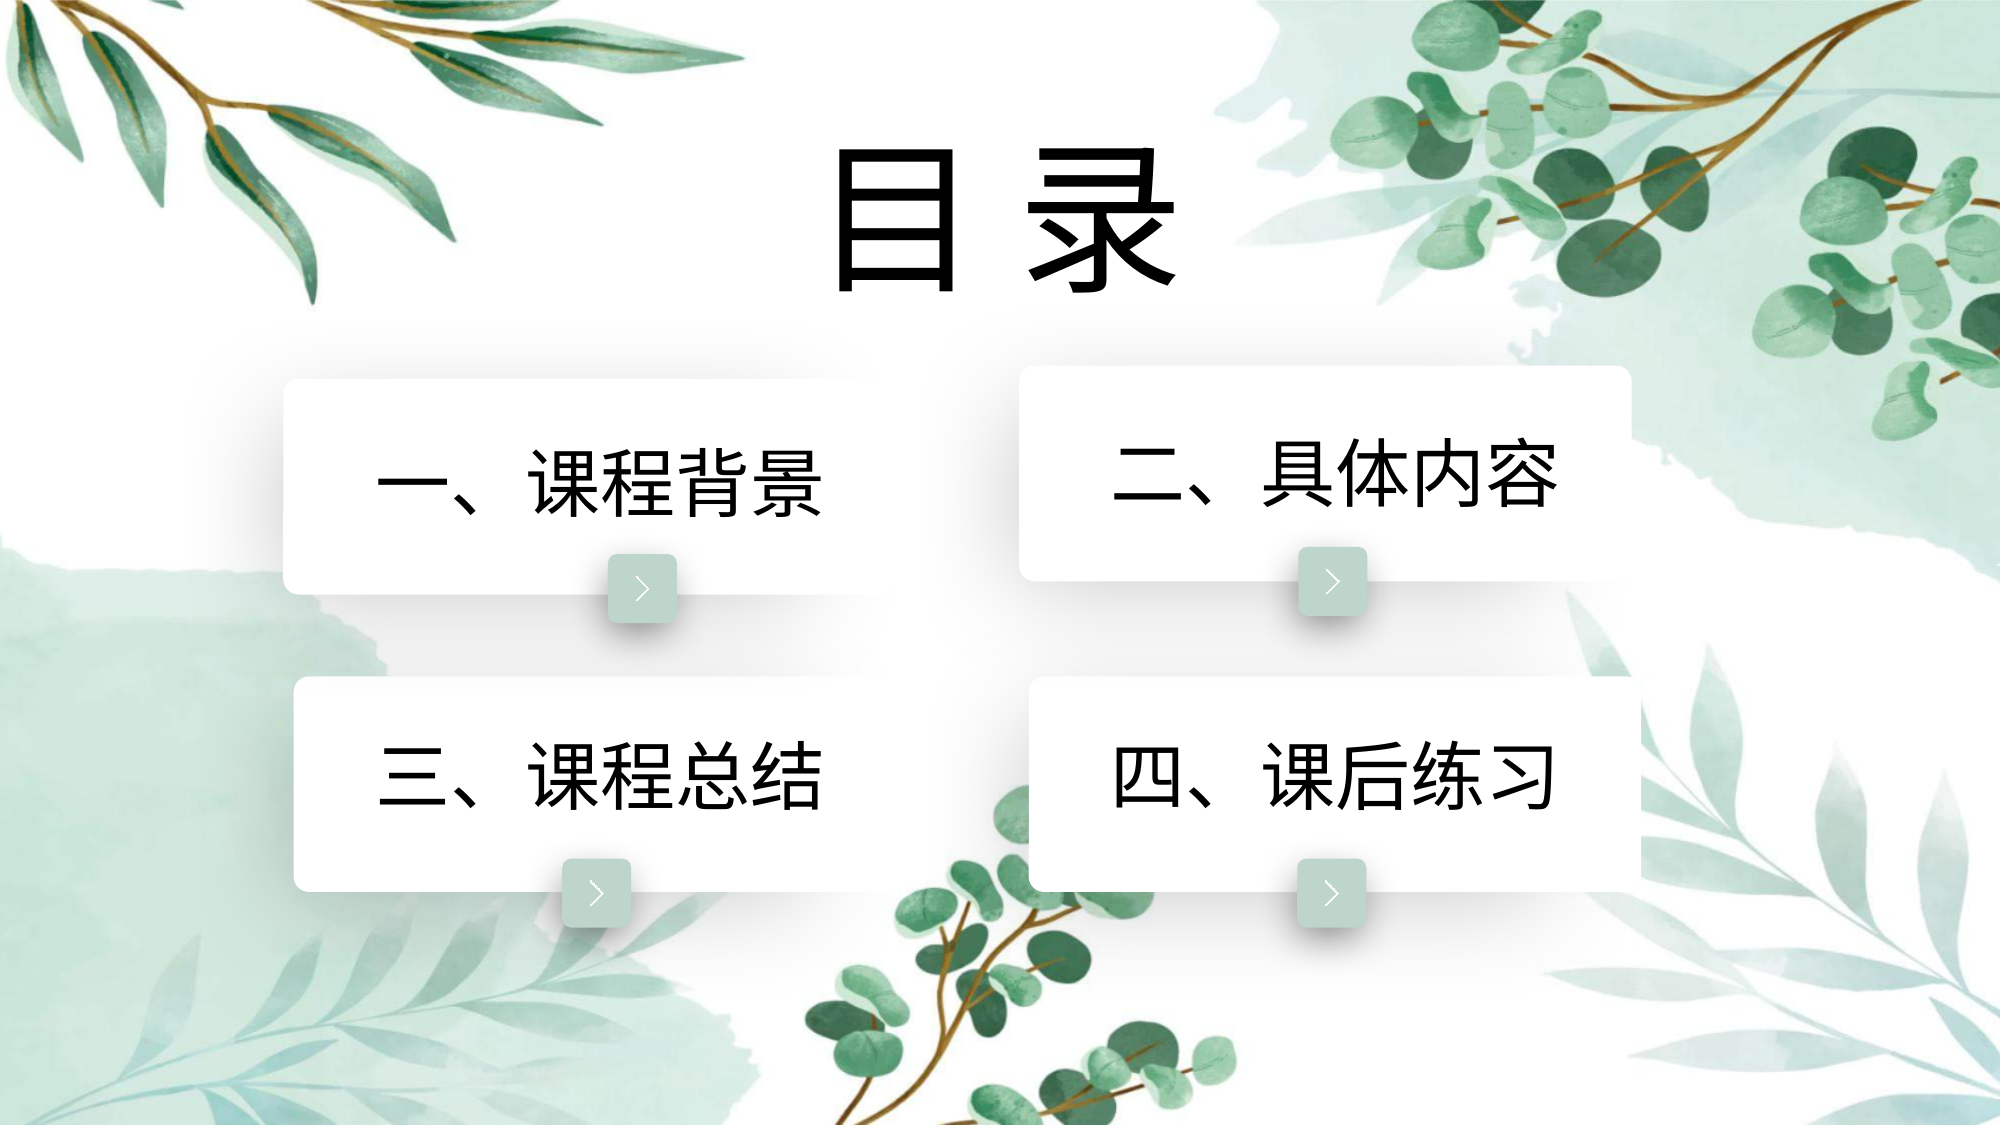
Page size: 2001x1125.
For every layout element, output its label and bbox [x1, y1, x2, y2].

text_box [293, 676, 907, 928]
text_box [283, 378, 896, 624]
text_box [1018, 365, 1632, 617]
picture [0, 0, 2001, 1125]
text_box [1028, 676, 1642, 928]
